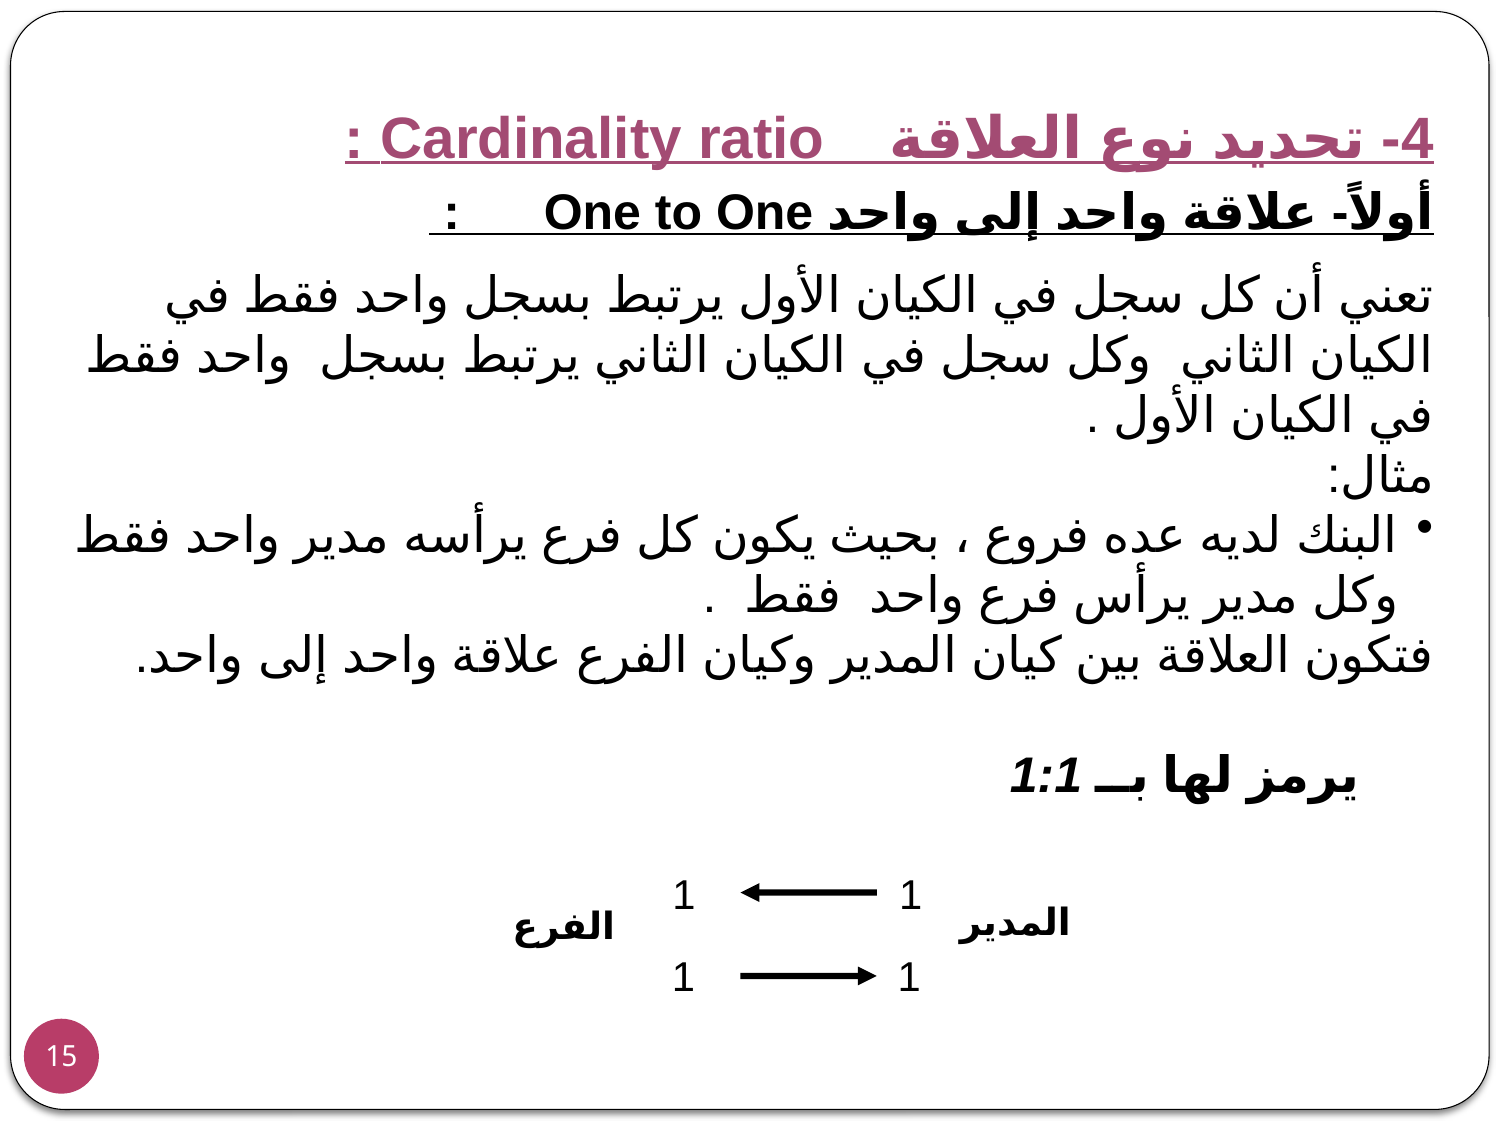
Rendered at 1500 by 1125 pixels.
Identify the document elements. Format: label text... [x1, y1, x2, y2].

text_box 4- تحديد نوع العلاقة Cardinality ratio : [76, 92, 1449, 172]
text_box أولاً- علاقة واحد إلى واحد One to One : تعني أن كل سجل في الكيان الأول يرتبط بسجل واحد فقط في الكيان الثاني وكل سجل في الكيان الثاني يرتبط بسجل واحد فقط في الكيان الأول . مثال: البنك لديه عده فروع ، بحيث يكون كل فرع يرأسه مدير واحد فقط وكل مدير يرأس فرع واحد فقط . فتكون العلاقة بين كيان المدير وكيان الفرع علاقة واحد إلى واحد. يرمز لها بــ 1:1 [42, 172, 1449, 870]
slide_number 15 [23, 1018, 99, 1094]
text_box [353, 827, 1219, 1054]
